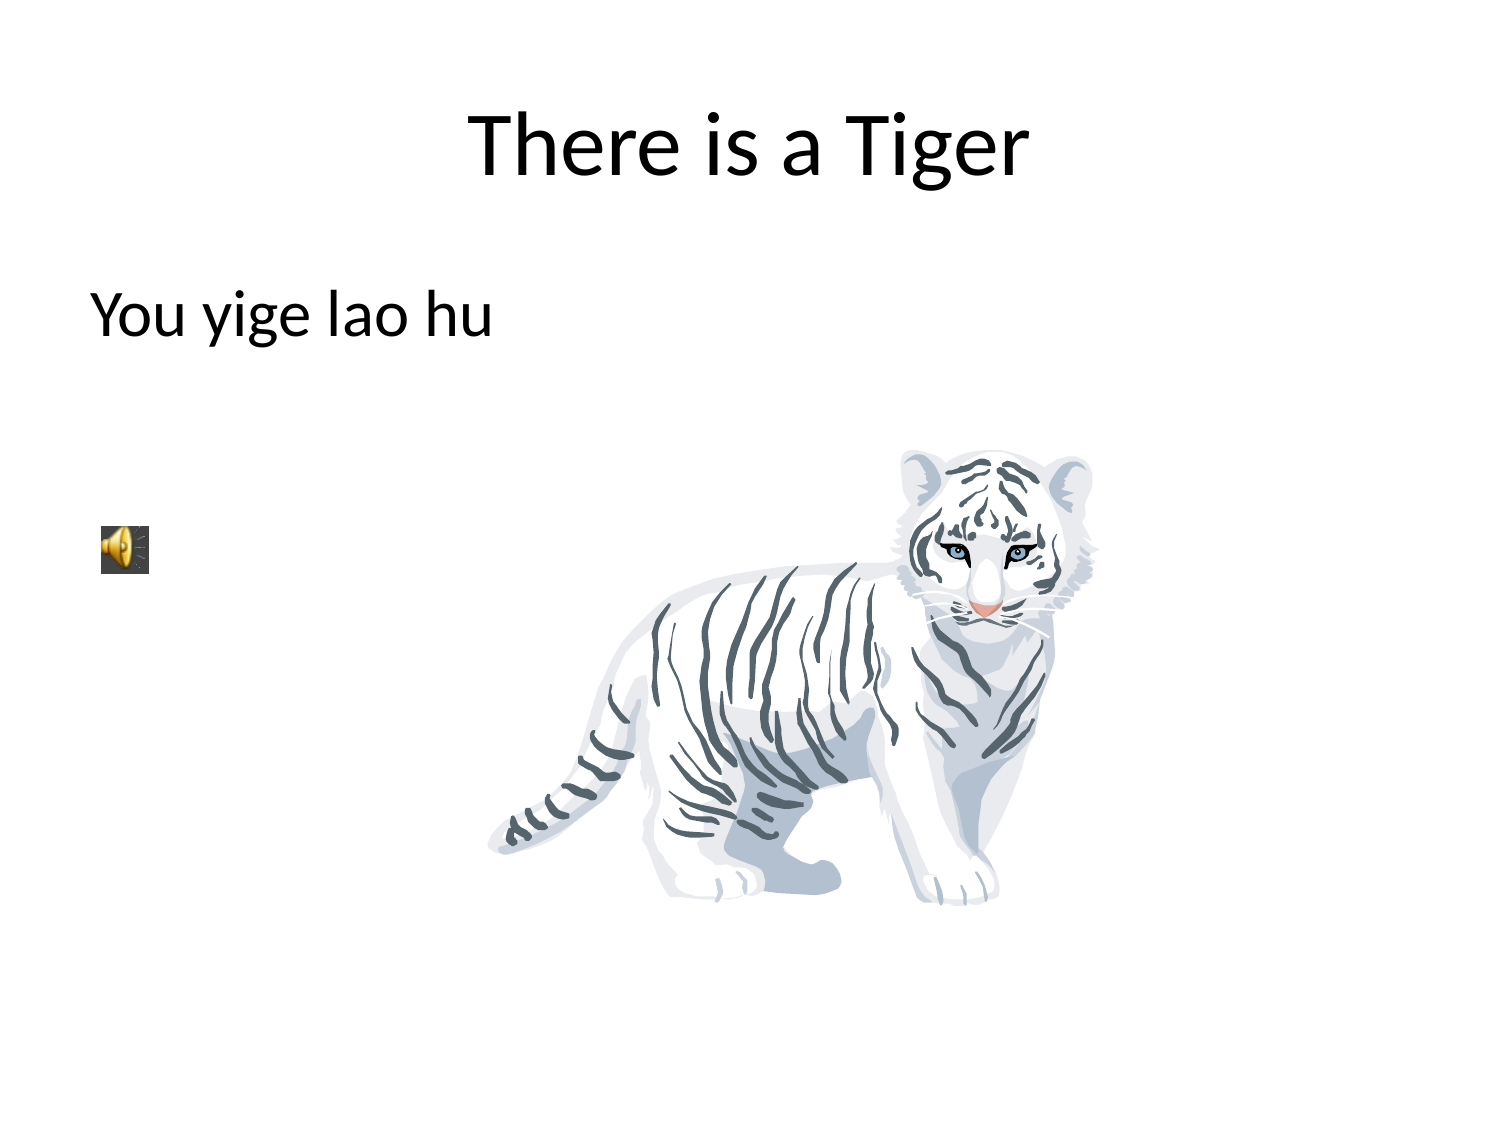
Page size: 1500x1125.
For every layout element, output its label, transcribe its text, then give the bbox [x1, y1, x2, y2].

title There is a Tiger [75, 45, 1425, 233]
picture [487, 449, 1100, 906]
picture [99, 524, 151, 576]
list You yige lao hu [75, 262, 1425, 1005]
